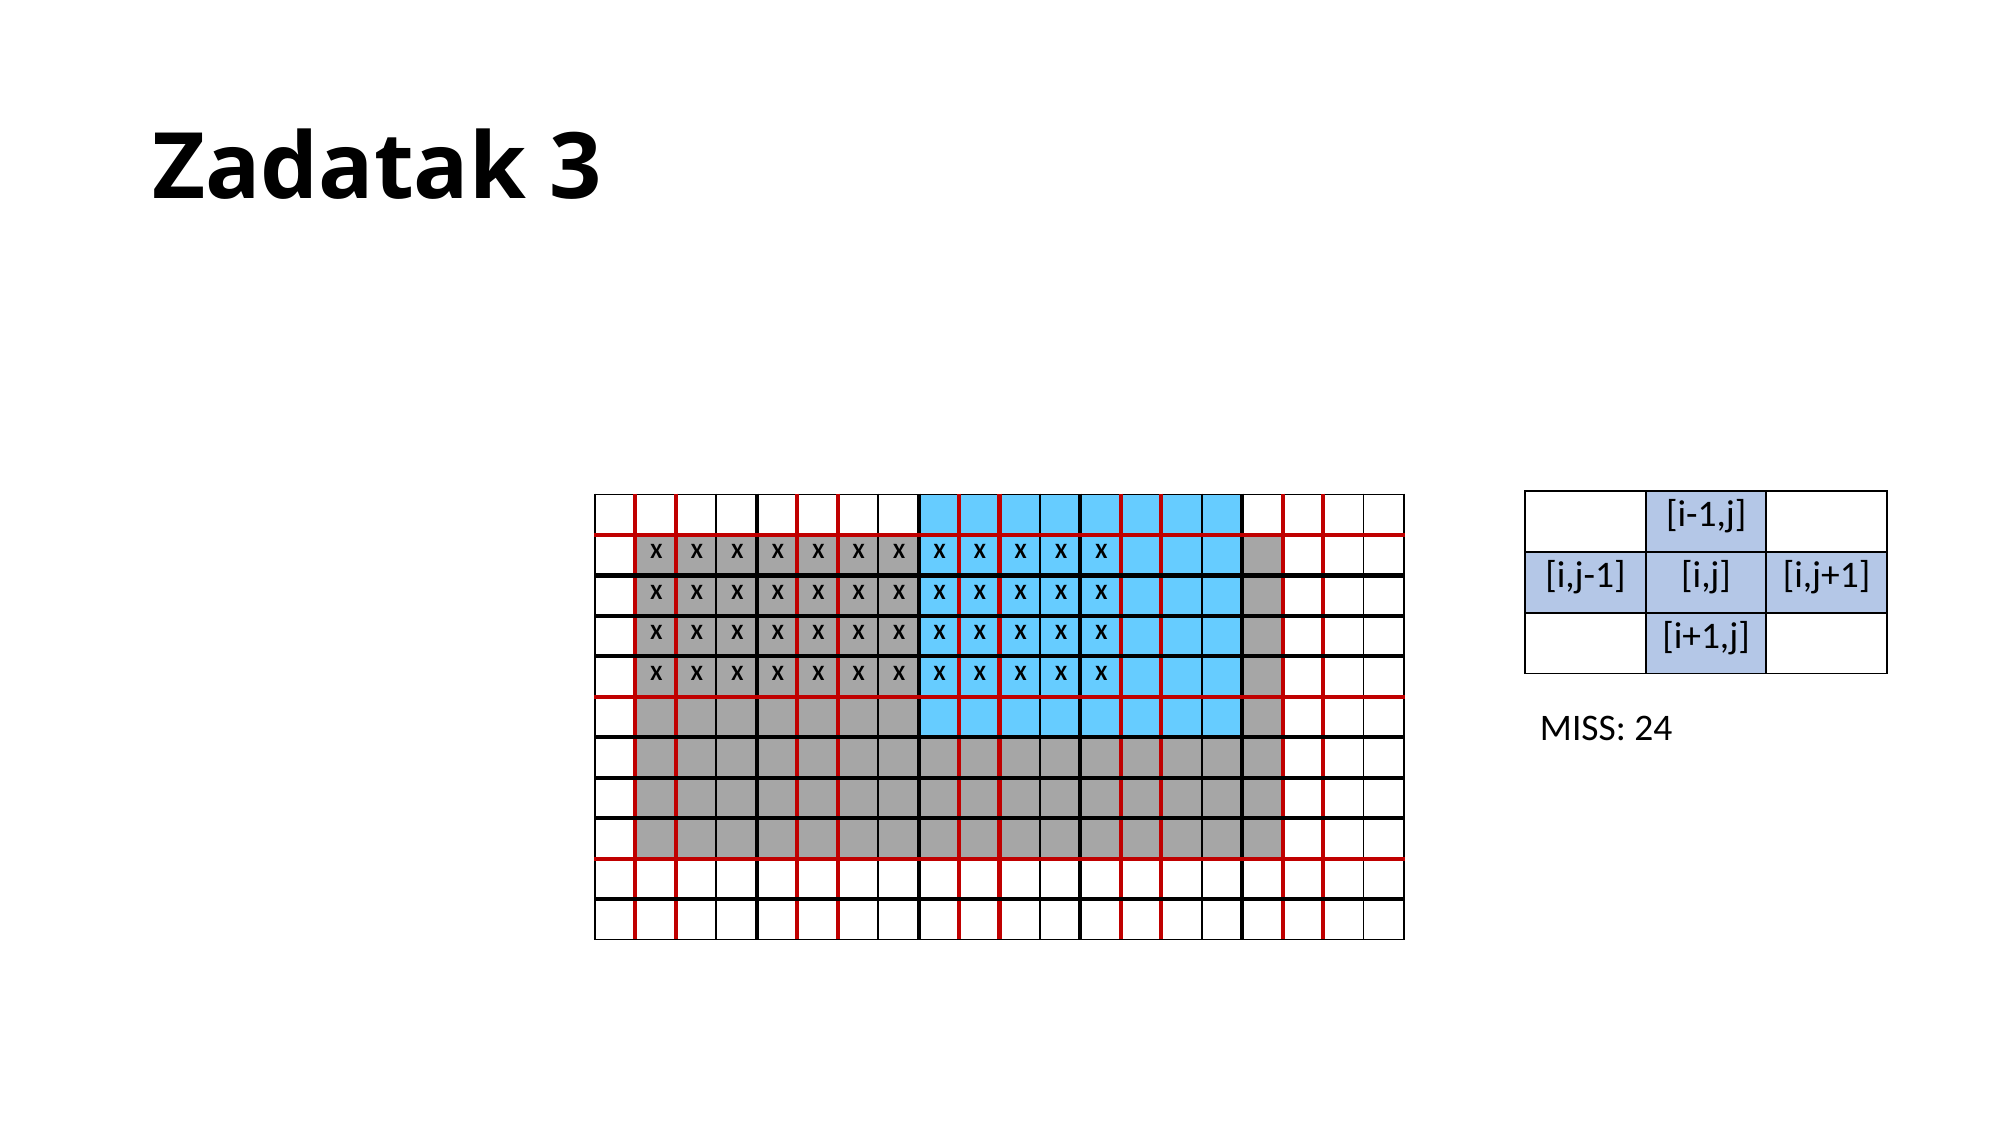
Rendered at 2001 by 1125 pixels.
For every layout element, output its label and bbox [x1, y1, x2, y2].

table_cell [637, 820, 674, 857]
table_cell [1364, 537, 1403, 573]
table_cell [1285, 901, 1321, 939]
table_cell [678, 658, 715, 695]
table_cell [1285, 618, 1321, 654]
table_cell [596, 820, 633, 857]
table_cell [1325, 901, 1363, 939]
table_cell [717, 739, 755, 776]
table_cell [759, 739, 795, 776]
table_cell [678, 739, 715, 776]
table_cell [1123, 537, 1159, 573]
table_header [1041, 495, 1078, 533]
table_cell [596, 901, 633, 939]
table_cell [1325, 537, 1363, 573]
table_header [1364, 495, 1403, 533]
table_cell [1244, 699, 1281, 735]
table_cell [1163, 699, 1201, 735]
table_cell [1244, 820, 1281, 857]
table_cell [759, 699, 795, 735]
table_cell [799, 618, 836, 654]
table_cell [678, 780, 715, 816]
table_cell [921, 780, 957, 816]
table_cell [879, 861, 917, 897]
table_cell [1203, 820, 1240, 857]
table_cell [759, 658, 795, 695]
table_cell [1364, 739, 1403, 776]
table_cell [1364, 780, 1403, 816]
table_header [1163, 495, 1201, 533]
table_cell [1647, 614, 1765, 673]
table_cell [1364, 618, 1403, 654]
table_cell [1082, 578, 1119, 614]
table_cell [717, 658, 755, 695]
table_cell [840, 618, 877, 654]
table_cell [879, 658, 917, 695]
table_cell [1325, 780, 1363, 816]
table_cell [961, 861, 997, 897]
table_cell [1163, 618, 1201, 654]
table_cell [799, 739, 836, 776]
table_cell [1244, 578, 1281, 614]
table_cell [1364, 901, 1403, 939]
table_cell [1041, 658, 1078, 695]
table_cell [1123, 578, 1159, 614]
table_cell [759, 578, 795, 614]
table_cell [1244, 861, 1281, 897]
table_cell [1364, 578, 1403, 614]
table_cell [799, 578, 836, 614]
table_cell [1163, 658, 1201, 695]
table_cell [879, 820, 917, 857]
table_header [840, 495, 877, 533]
table_cell [799, 901, 836, 939]
table_cell [1041, 699, 1078, 735]
table_cell [1002, 820, 1039, 857]
table_cell [637, 861, 674, 897]
table_cell [637, 739, 674, 776]
table_cell [1163, 901, 1201, 939]
table_cell [1285, 780, 1321, 816]
table_cell [1325, 739, 1363, 776]
table_cell [921, 618, 957, 654]
table_cell [1526, 553, 1645, 612]
table_cell [1244, 618, 1281, 654]
table_cell [1123, 861, 1159, 897]
table_cell [1123, 780, 1159, 816]
table_cell [1041, 618, 1078, 654]
table_cell [1002, 578, 1039, 614]
table_cell [596, 537, 633, 573]
table_cell [1325, 578, 1363, 614]
table_header [1123, 495, 1159, 533]
table_cell [637, 618, 674, 654]
table_cell [1244, 658, 1281, 695]
table_cell [840, 861, 877, 897]
table_cell [1325, 699, 1363, 735]
table_cell [1767, 553, 1886, 612]
table_cell [596, 861, 633, 897]
table_cell [921, 699, 957, 735]
table_cell [1123, 658, 1159, 695]
table_cell [921, 901, 957, 939]
table_header [596, 495, 633, 533]
table_cell [1082, 861, 1119, 897]
table_cell [879, 739, 917, 776]
table_cell [879, 578, 917, 614]
table_cell [759, 537, 795, 573]
table_cell [799, 780, 836, 816]
table_cell [1285, 658, 1321, 695]
table_cell [1163, 537, 1201, 573]
table_cell [799, 699, 836, 735]
table_cell [1002, 537, 1039, 573]
table_cell [1002, 901, 1039, 939]
table_header [1647, 492, 1765, 551]
table_cell [1526, 614, 1645, 673]
table_cell [799, 820, 836, 857]
table_cell [1285, 861, 1321, 897]
table_cell [1041, 537, 1078, 573]
table_cell [921, 658, 957, 695]
table_cell [1002, 699, 1039, 735]
table_cell [921, 820, 957, 857]
table_cell [1123, 739, 1159, 776]
table_header [1285, 495, 1321, 533]
table_cell [1163, 780, 1201, 816]
table_cell [921, 578, 957, 614]
table_cell [1285, 699, 1321, 735]
table_cell [879, 537, 917, 573]
title [137, 59, 1863, 278]
table_cell [1364, 658, 1403, 695]
table_cell [1082, 537, 1119, 573]
table_cell [678, 618, 715, 654]
table_cell [678, 820, 715, 857]
table_header [1082, 495, 1119, 533]
table_cell [1203, 618, 1240, 654]
table_cell [961, 780, 997, 816]
table_cell [1082, 699, 1119, 735]
table_cell [637, 901, 674, 939]
table_cell [1325, 658, 1363, 695]
table_cell [1647, 553, 1765, 612]
table_cell [1041, 901, 1078, 939]
table_cell [799, 658, 836, 695]
table_cell [799, 861, 836, 897]
table_cell [717, 861, 755, 897]
table_cell [1082, 820, 1119, 857]
table_cell [1203, 901, 1240, 939]
table_cell [1123, 699, 1159, 735]
table_cell [1244, 780, 1281, 816]
table_cell [1163, 739, 1201, 776]
table_cell [717, 901, 755, 939]
table_header [678, 495, 715, 533]
table_cell [879, 618, 917, 654]
table_cell [840, 780, 877, 816]
table_cell [596, 658, 633, 695]
table_cell [1285, 537, 1321, 573]
table_cell [840, 739, 877, 776]
table_cell [1325, 820, 1363, 857]
table_cell [717, 820, 755, 857]
table_cell [1082, 739, 1119, 776]
table_header [1002, 495, 1039, 533]
table_cell [840, 578, 877, 614]
table_cell [840, 658, 877, 695]
table_cell [637, 578, 674, 614]
table_cell [1767, 614, 1886, 673]
table_header [1767, 492, 1886, 551]
table_cell [1163, 578, 1201, 614]
table_cell [961, 658, 997, 695]
table_cell [678, 699, 715, 735]
table_cell [1082, 618, 1119, 654]
table_cell [596, 618, 633, 654]
table_cell [759, 820, 795, 857]
table_cell [596, 699, 633, 735]
table_cell [879, 780, 917, 816]
table_cell [759, 780, 795, 816]
table_header [1244, 495, 1281, 533]
table_cell [1203, 739, 1240, 776]
table_cell [1325, 618, 1363, 654]
table_header [759, 495, 795, 533]
table_cell [678, 578, 715, 614]
table_cell [879, 901, 917, 939]
table_header [717, 495, 755, 533]
table_cell [717, 537, 755, 573]
table_cell [921, 739, 957, 776]
table_header [921, 495, 957, 533]
table_cell [1325, 861, 1363, 897]
table_cell [759, 861, 795, 897]
table_cell [1041, 578, 1078, 614]
table_cell [961, 820, 997, 857]
table_cell [1203, 658, 1240, 695]
table_header [961, 495, 997, 533]
table_cell [799, 537, 836, 573]
table_cell [879, 699, 917, 735]
table_cell [961, 578, 997, 614]
table_header [1526, 492, 1645, 551]
table_header [1325, 495, 1363, 533]
table_cell [1002, 780, 1039, 816]
table_cell [961, 537, 997, 573]
table_cell [759, 901, 795, 939]
table_cell [637, 658, 674, 695]
table_cell [678, 901, 715, 939]
table_cell [678, 537, 715, 573]
table_cell [1163, 861, 1201, 897]
table_cell [1285, 739, 1321, 776]
table_cell [1244, 537, 1281, 573]
table_cell [961, 901, 997, 939]
table_cell [1203, 861, 1240, 897]
table_cell [840, 699, 877, 735]
table_cell [759, 618, 795, 654]
table_cell [1285, 578, 1321, 614]
table_cell [921, 861, 957, 897]
table_cell [1244, 739, 1281, 776]
table_cell [1041, 861, 1078, 897]
table_cell [717, 780, 755, 816]
table_cell [961, 739, 997, 776]
table_cell [596, 739, 633, 776]
table_cell [1082, 780, 1119, 816]
table_header [799, 495, 836, 533]
table_cell [1364, 699, 1403, 735]
table_cell [637, 537, 674, 573]
table_cell [717, 699, 755, 735]
table_cell [1082, 901, 1119, 939]
table_cell [717, 618, 755, 654]
table_cell [1364, 861, 1403, 897]
table_cell [1364, 820, 1403, 857]
table_cell [1123, 901, 1159, 939]
table_header [879, 495, 917, 533]
table_cell [637, 699, 674, 735]
table_cell [840, 901, 877, 939]
table_cell [678, 861, 715, 897]
table_cell [1203, 537, 1240, 573]
table_cell [1123, 618, 1159, 654]
table_cell [1203, 780, 1240, 816]
table_cell [961, 699, 997, 735]
table_cell [1041, 820, 1078, 857]
table_cell [596, 780, 633, 816]
table_header [637, 495, 674, 533]
table_cell [1163, 820, 1201, 857]
table_cell [1041, 739, 1078, 776]
table_cell [1002, 658, 1039, 695]
table_cell [961, 618, 997, 654]
table_cell [1244, 901, 1281, 939]
table_cell [717, 578, 755, 614]
table_cell [840, 537, 877, 573]
table_cell [1123, 820, 1159, 857]
table_cell [1002, 861, 1039, 897]
table_cell [1041, 780, 1078, 816]
table_cell [921, 537, 957, 573]
table_cell [596, 578, 633, 614]
table_cell [1002, 618, 1039, 654]
table_cell [637, 780, 674, 816]
table_cell [840, 820, 877, 857]
text_box [1525, 695, 1887, 755]
table_cell [1082, 658, 1119, 695]
table_header [1203, 495, 1240, 533]
table_cell [1285, 820, 1321, 857]
table_cell [1203, 578, 1240, 614]
table_cell [1002, 739, 1039, 776]
table_cell [1203, 699, 1240, 735]
